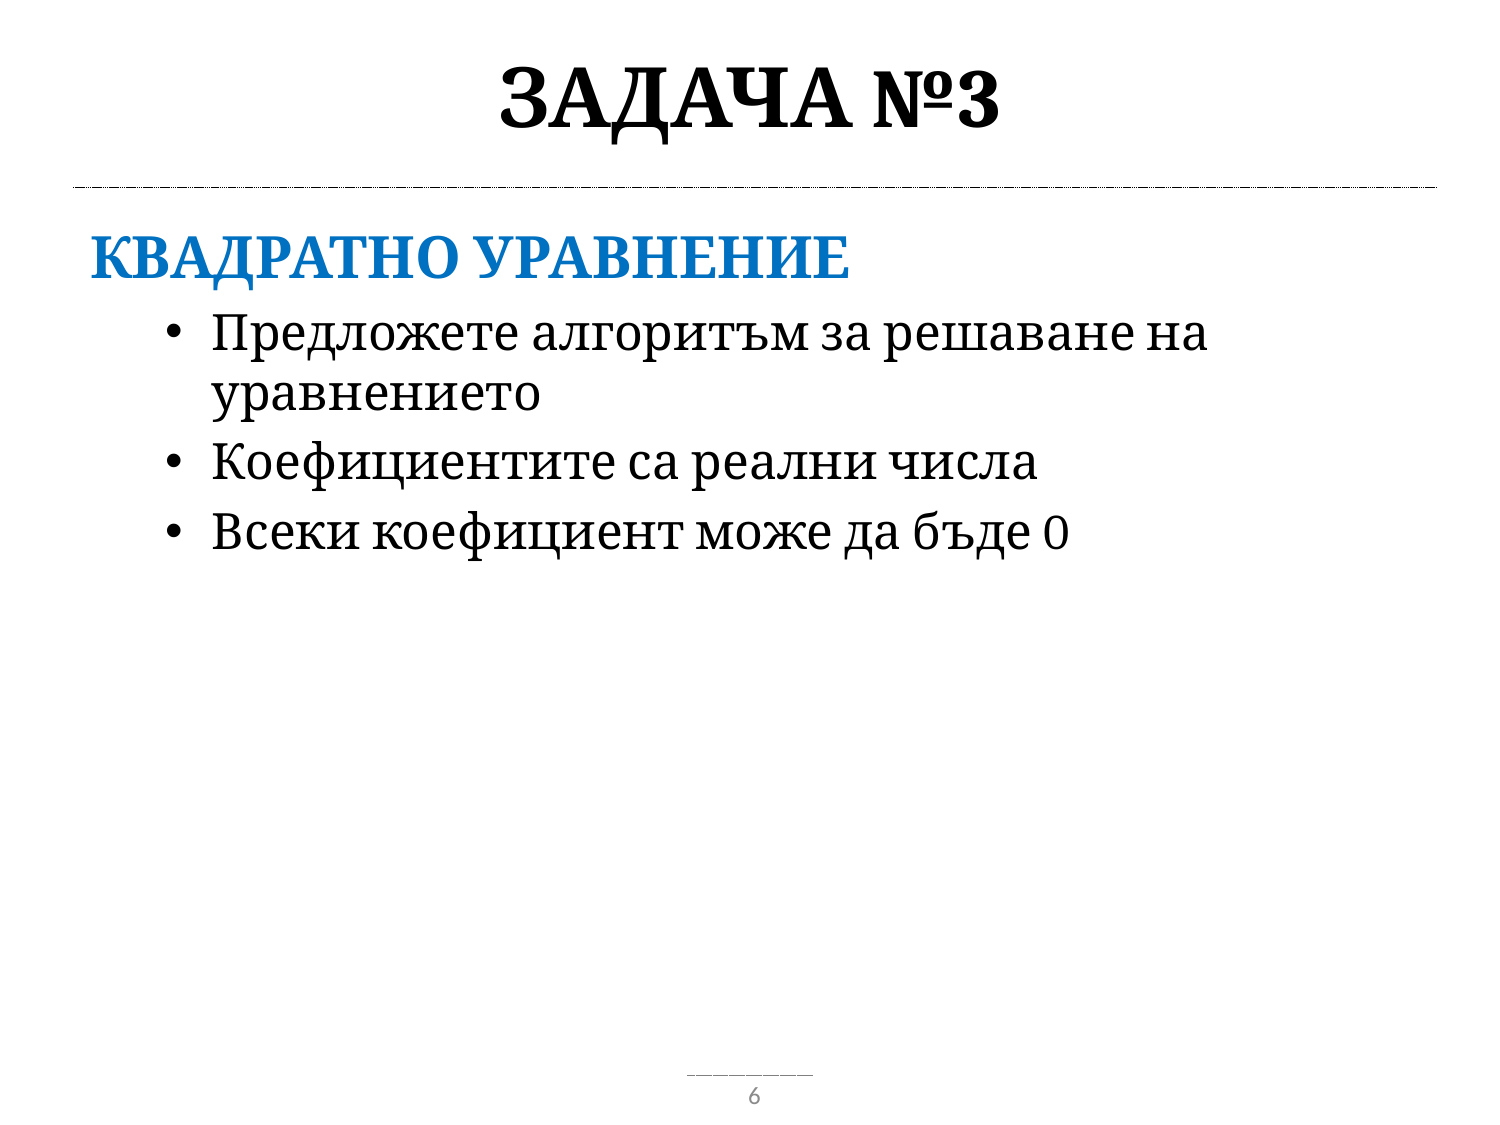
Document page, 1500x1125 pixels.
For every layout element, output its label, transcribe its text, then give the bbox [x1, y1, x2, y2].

slide_number 6 [579, 1065, 930, 1125]
title Задача №3 [0, 0, 1500, 188]
